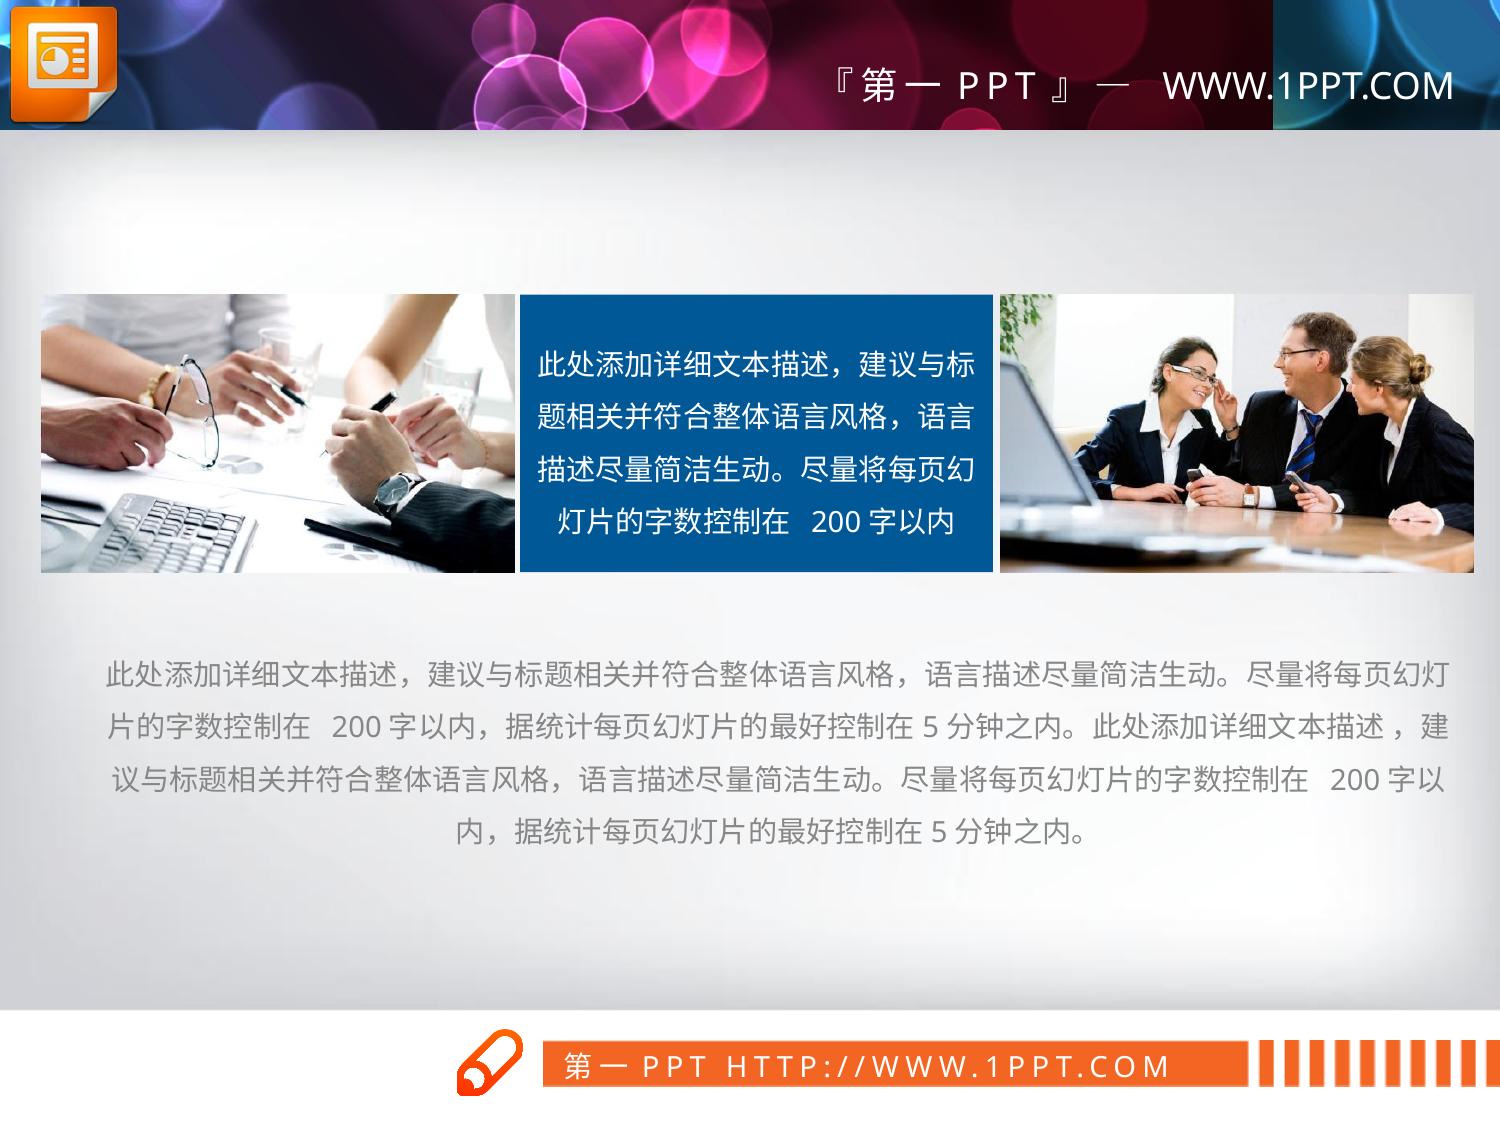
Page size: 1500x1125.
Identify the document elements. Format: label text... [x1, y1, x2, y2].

picture [0, 0, 1500, 1012]
text_box 此处添加详细文本描述，建议与标题相关并符合整体语言风格，语言描述尽量简洁生动。尽量将每页幻灯片的字数控制在 200字以内 [520, 294, 993, 573]
text_box 此处添加详细文本描述，建议与标题相关并符合整体语言风格，语言描述尽量简洁生动。尽量将每页幻灯片的字数控制在 200字以内，据统计每页幻灯片的最好控制在5分钟之内。此处添加详细文本描述 ，建议与标题相关并符合整体语言风格，语言描述尽量简洁生动。尽量将每页幻灯片的字数控制在 200字以内，据统计每页幻灯片的最好控制在5分钟之内。 [97, 638, 1460, 780]
picture [543, 1040, 1500, 1087]
